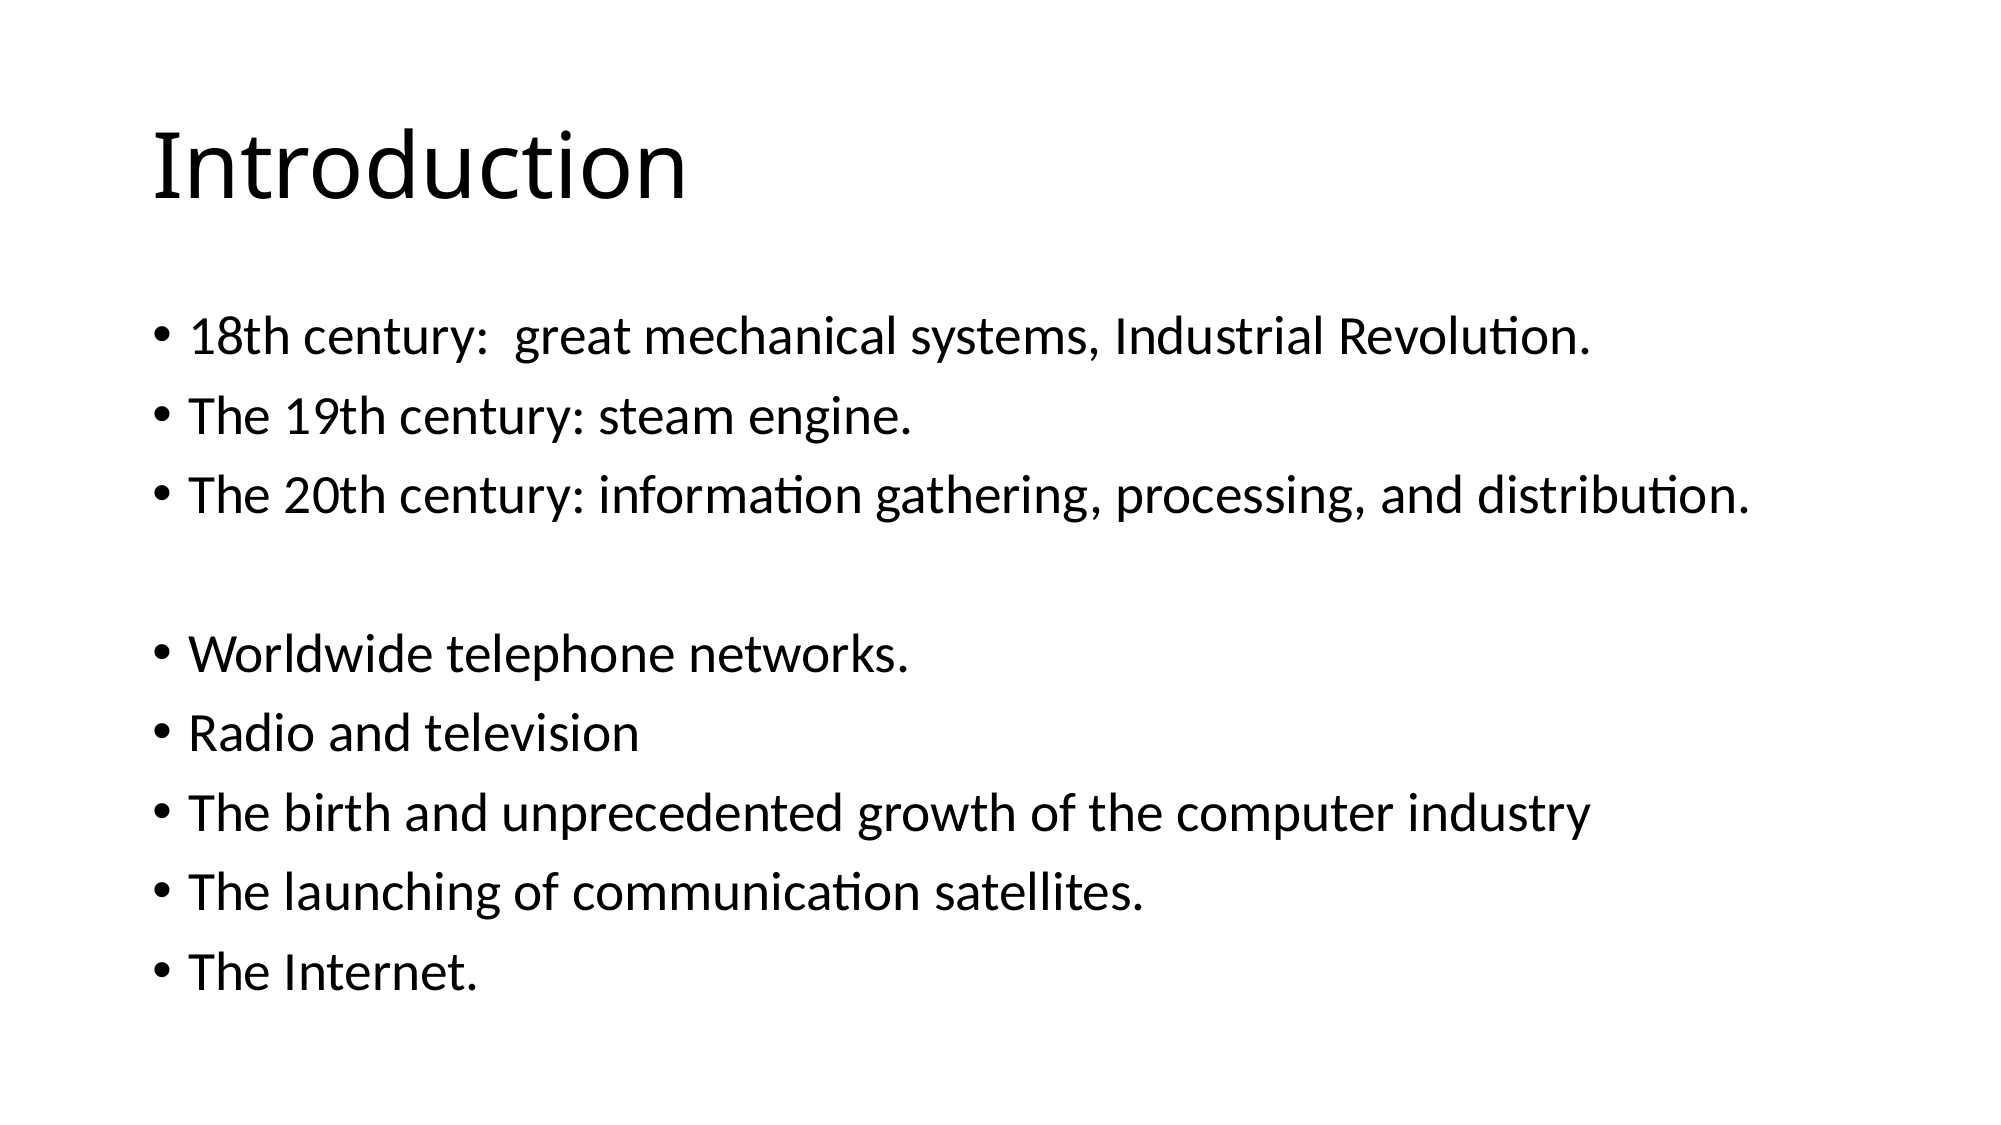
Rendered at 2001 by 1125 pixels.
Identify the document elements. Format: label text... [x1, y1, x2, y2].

title Introduction [137, 59, 1863, 278]
list 18th century: great mechanical systems, Industrial Revolution. The 19th century: steam engine. The 20th century: information gathering, processing, and distribution. Worldwide telephone networks. Radio and television The birth and unprecedented growth of the computer industry The launching of communication satellites. The Internet. [137, 299, 1863, 1014]
